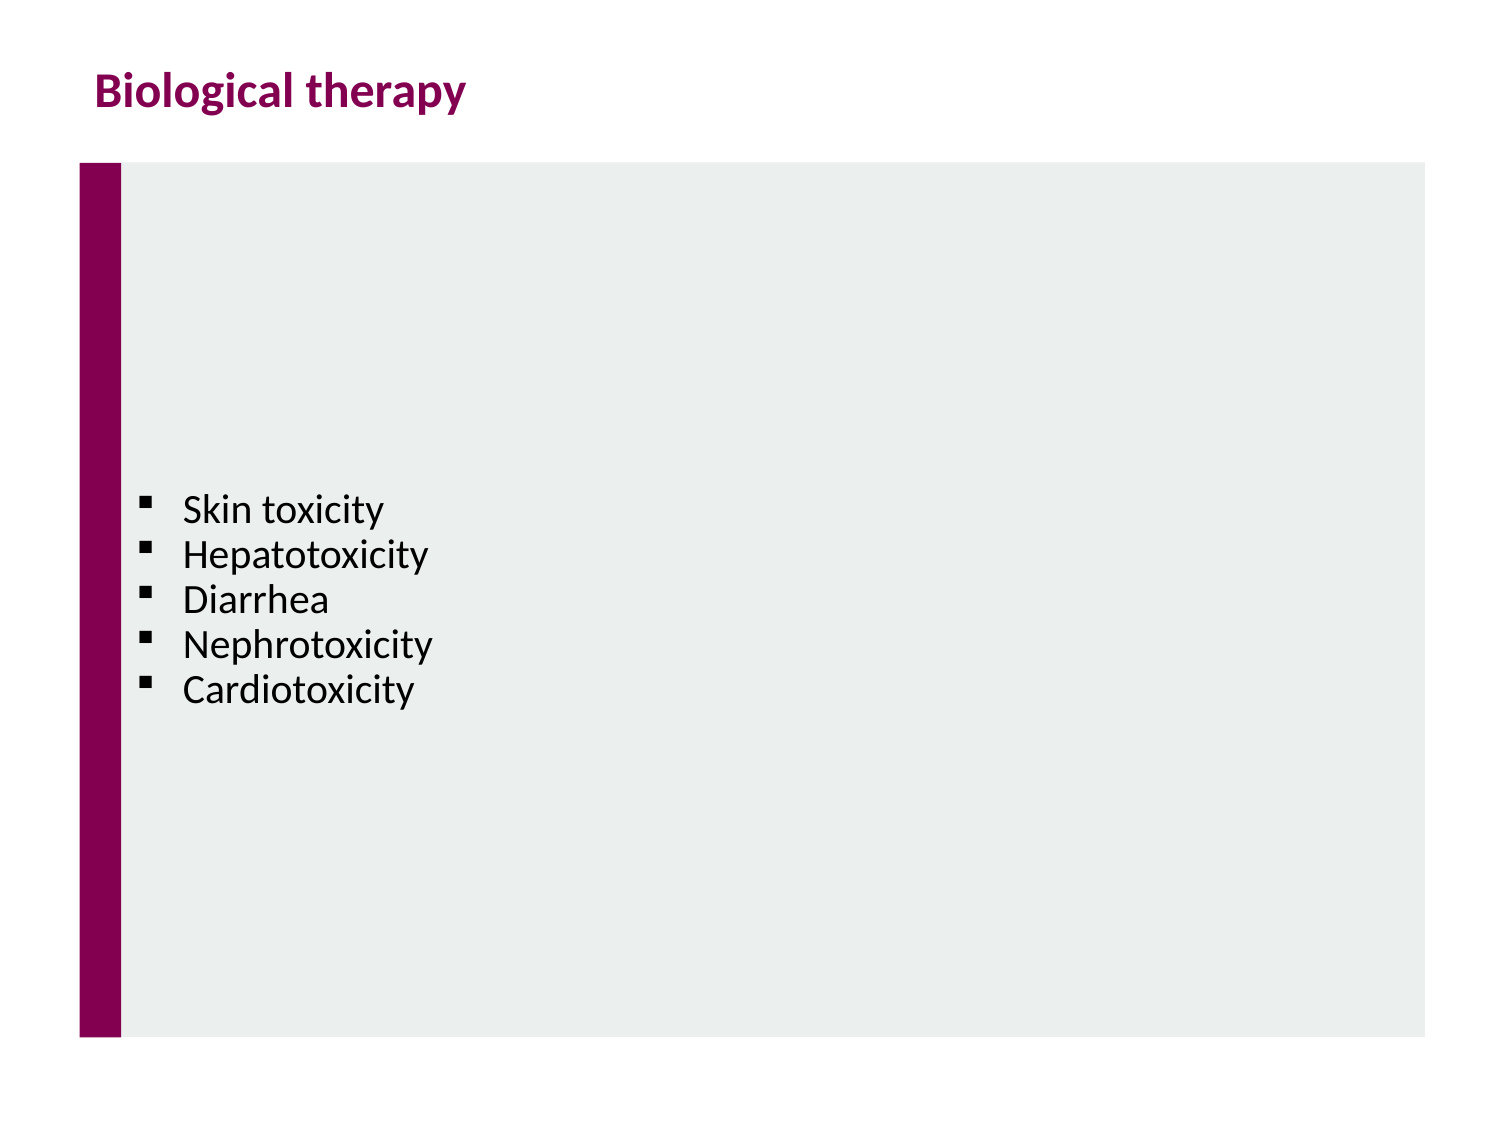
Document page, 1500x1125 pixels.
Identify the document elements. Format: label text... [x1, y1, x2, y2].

text_box [79, 162, 122, 1038]
text_box Skin toxicity Hepatotoxicity Diarrhea Nephrotoxicity Cardiotoxicity [120, 161, 1426, 1038]
text_box Biological therapy [79, 49, 1368, 125]
